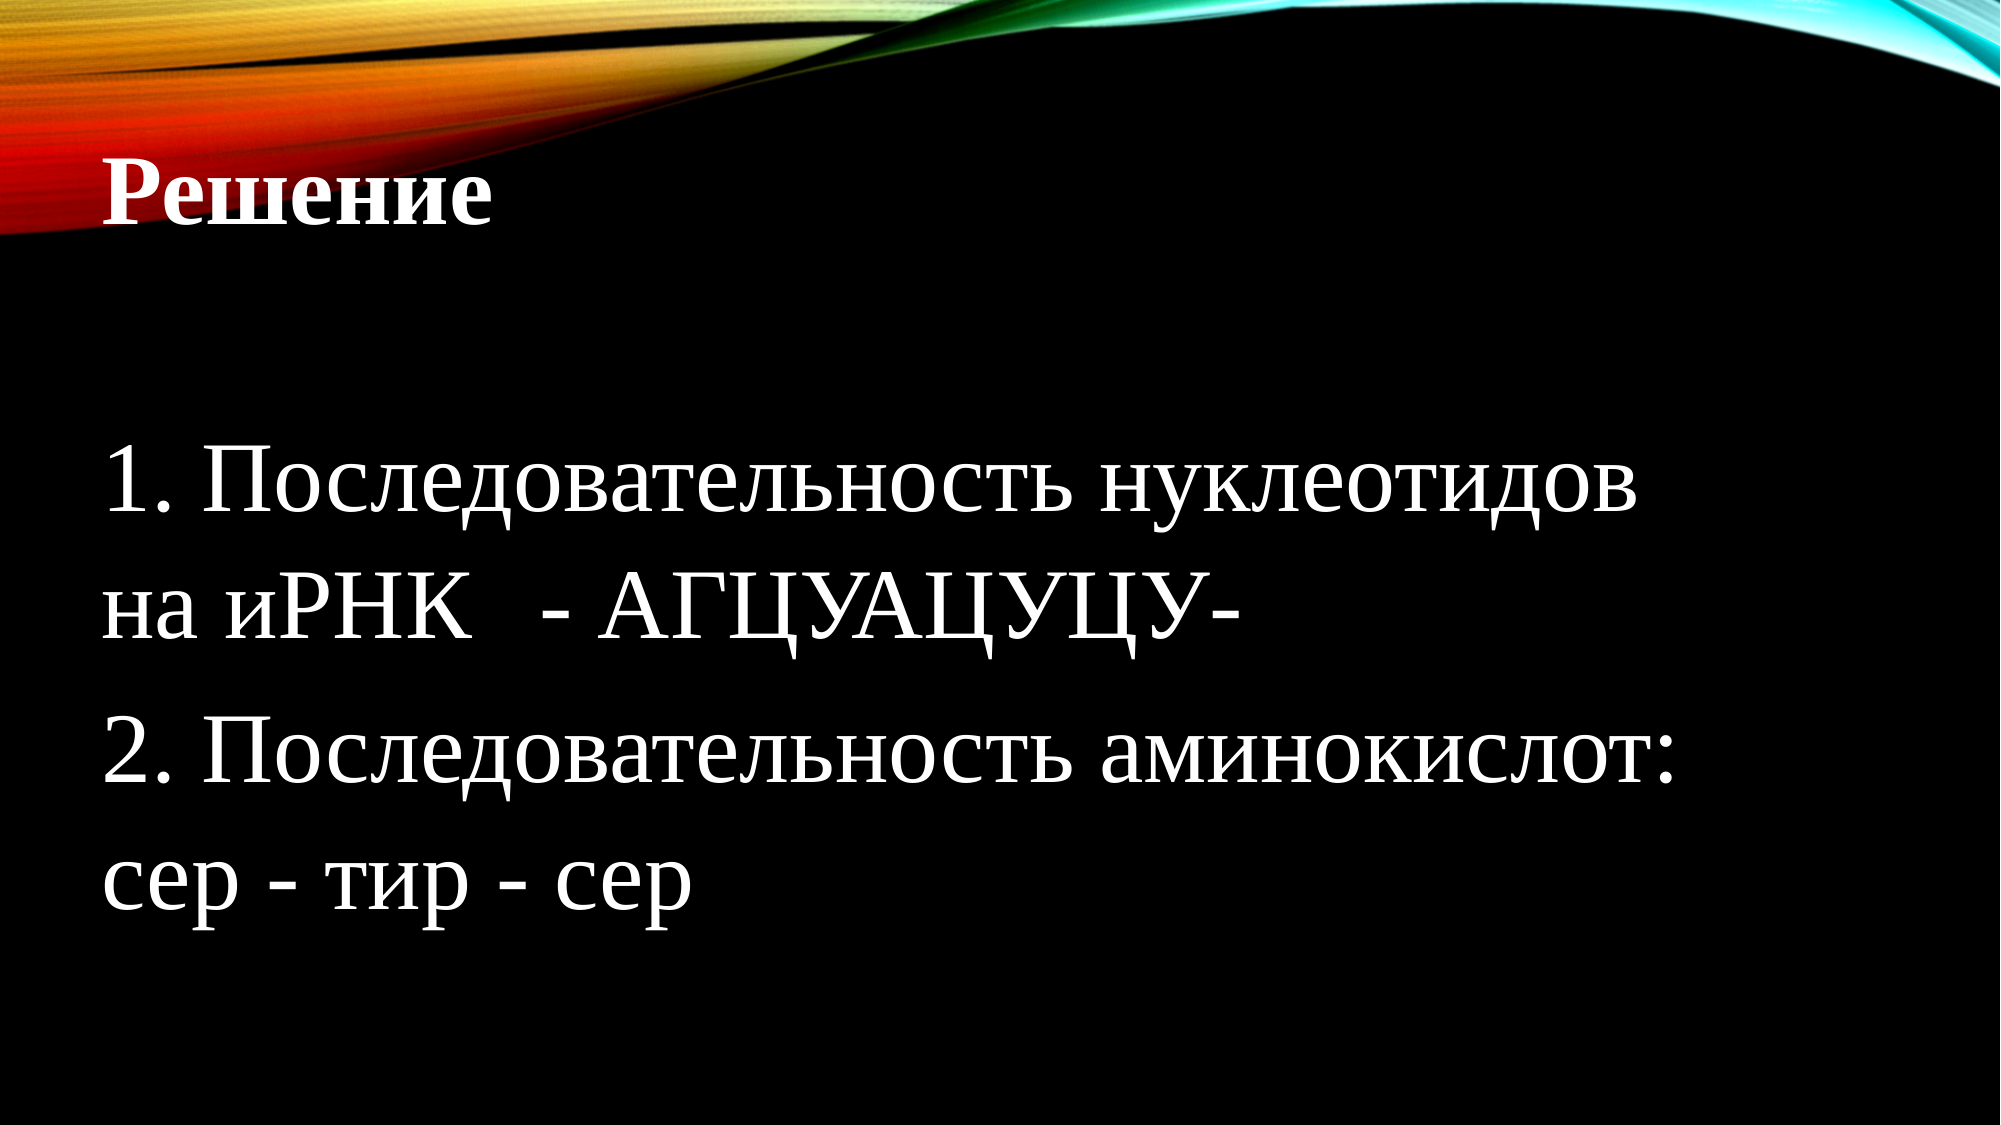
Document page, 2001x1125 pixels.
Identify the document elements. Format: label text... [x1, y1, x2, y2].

text_box Решение 1. Последовательность нуклеотидов на иРНК - АГЦУАЦУЦУ- 2. Последовательность аминокислот: сер - тир - сер [86, 109, 1775, 938]
picture [0, 0, 2000, 237]
